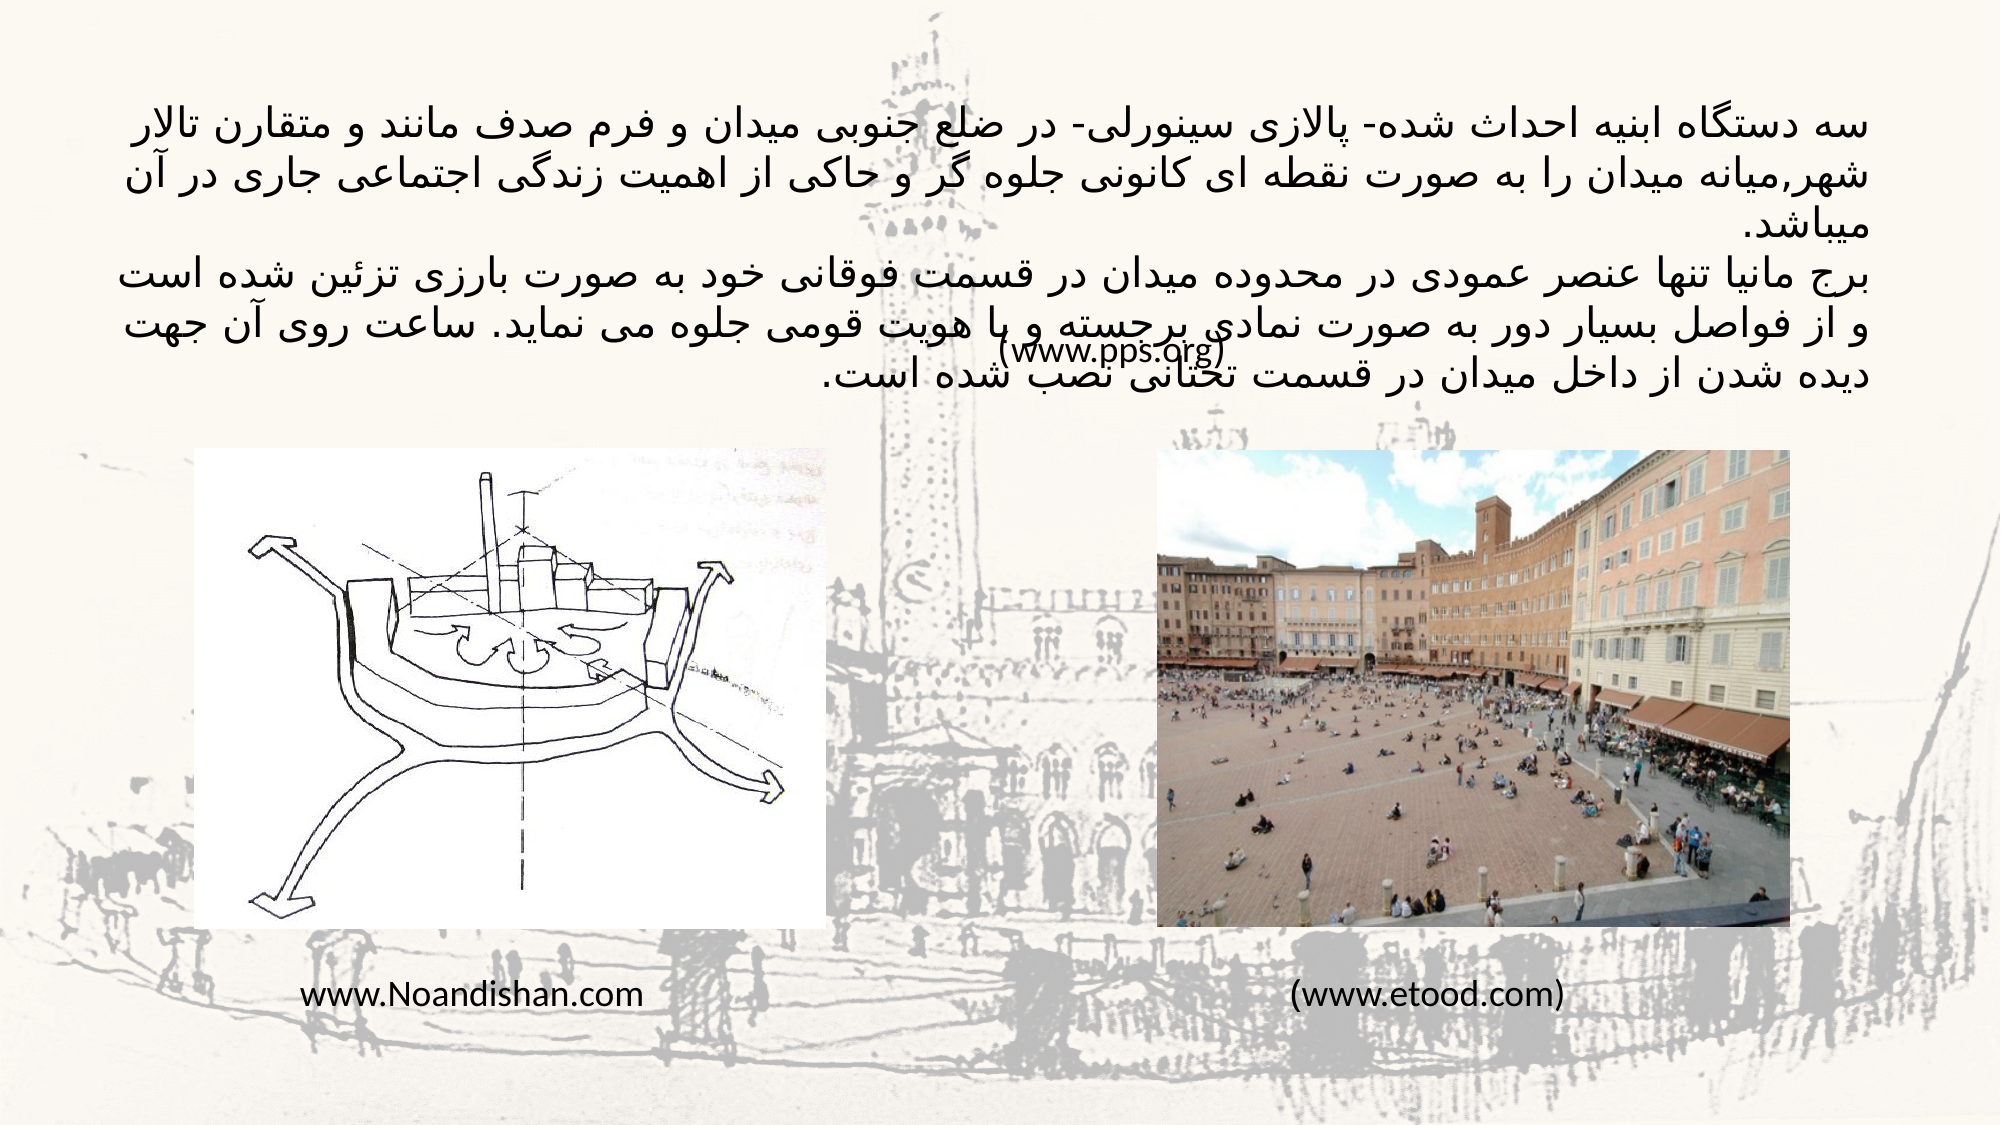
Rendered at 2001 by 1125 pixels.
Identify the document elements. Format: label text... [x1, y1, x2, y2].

text_box سه دستگاه ابنیه احداث شده- پالازی سینورلی- در ضلع جنوبی میدان و فرم صدف مانند و متقارن تالار شهر,میانه میدان را به صورت نقطه ای کانونی جلوه گر و حاکی از اهمیت زندگی اجتماعی جاری در آن میباشد. برج مانیا تنها عنصر عمودی در محدوده میدان در قسمت فوقانی خود به صورت بارزی تزئین شده است و از فواصل بسیار دور به صورت نمادی برجسته و با هویت قومی جلوه می نماید. ساعت روی آن جهت دیده شدن از داخل میدان در قسمت تحتانی نصب شده است. [84, 88, 1887, 404]
picture [194, 448, 826, 929]
text_box (www.etood.com) [1275, 961, 1790, 1067]
text_box www.Noandishan.com [285, 961, 680, 1022]
picture [1157, 450, 1790, 927]
text_box (www.pps.org) [900, 317, 1241, 378]
